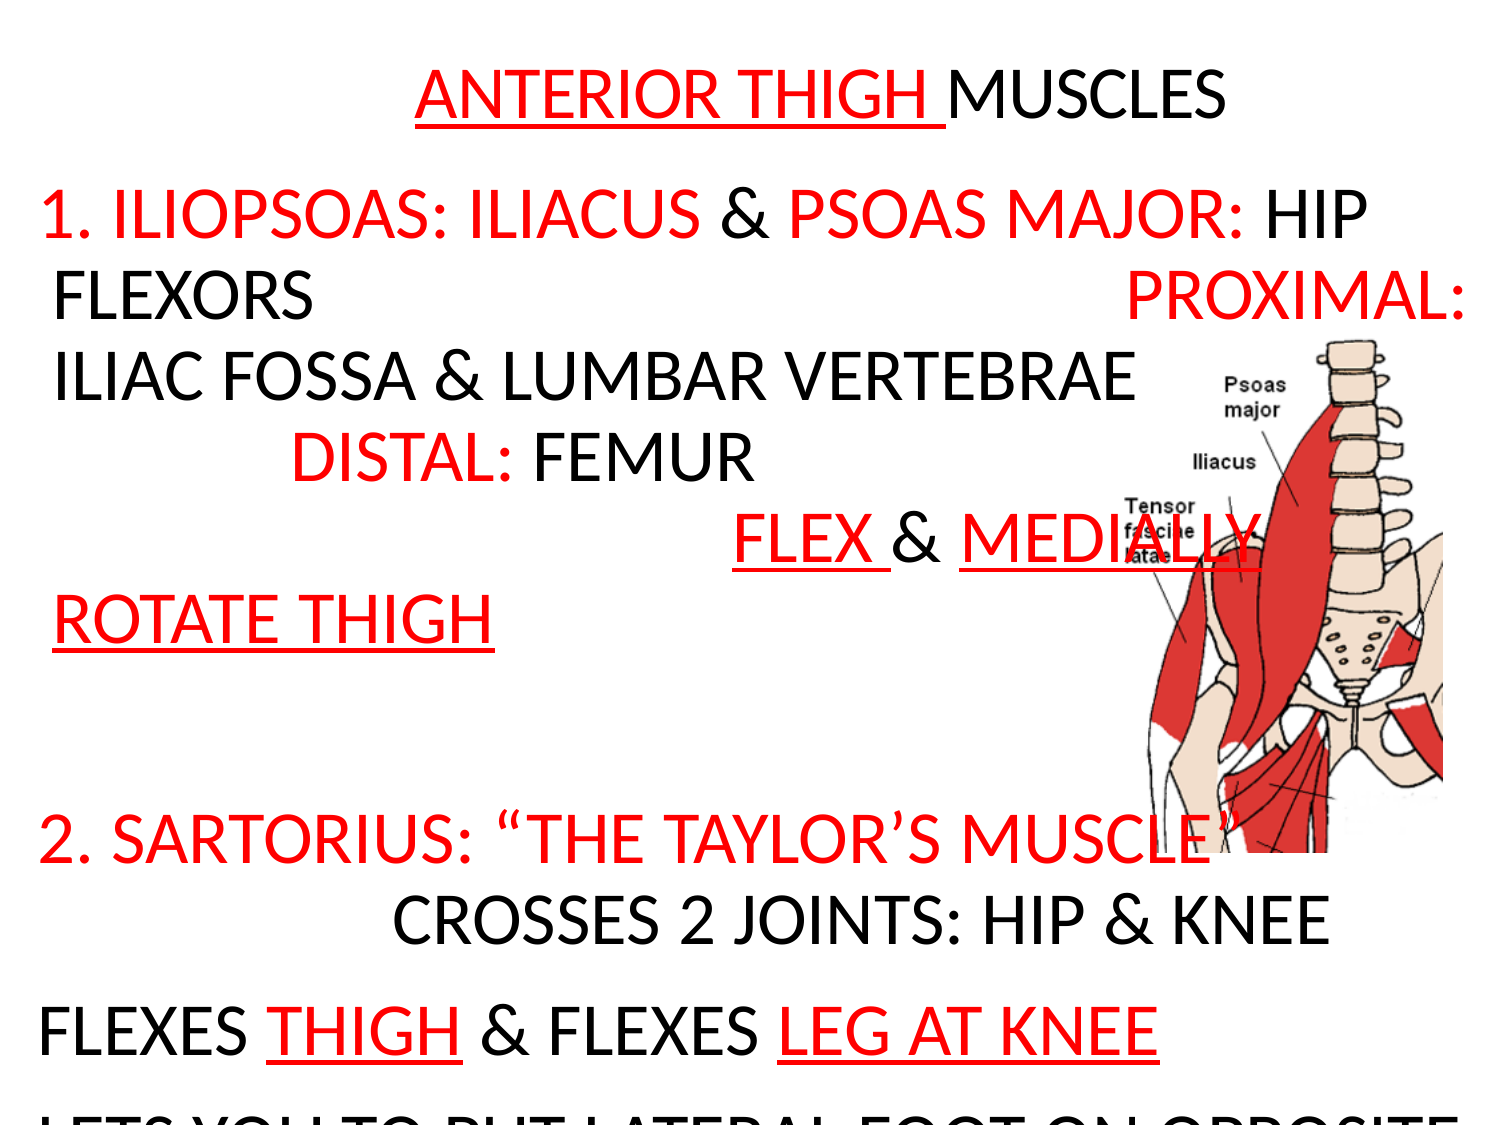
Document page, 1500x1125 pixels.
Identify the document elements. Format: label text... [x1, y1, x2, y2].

title Anterior Thigh Muscles [399, 0, 1500, 142]
list 1. Iliopsoas: Iliacus & Psoas Major: Hip Flexors Proximal: Iliac fossa & lumbar vertebrae Distal: femur Flex & medially rotate thigh 2. Sartorius: “The Taylor’s Muscle” Crosses 2 Joints: Hip & Knee Flexes thigh & flexes leg at knee Lets you to put lateral foot on opposite knee [37, 166, 1475, 1063]
picture [1086, 327, 1443, 854]
